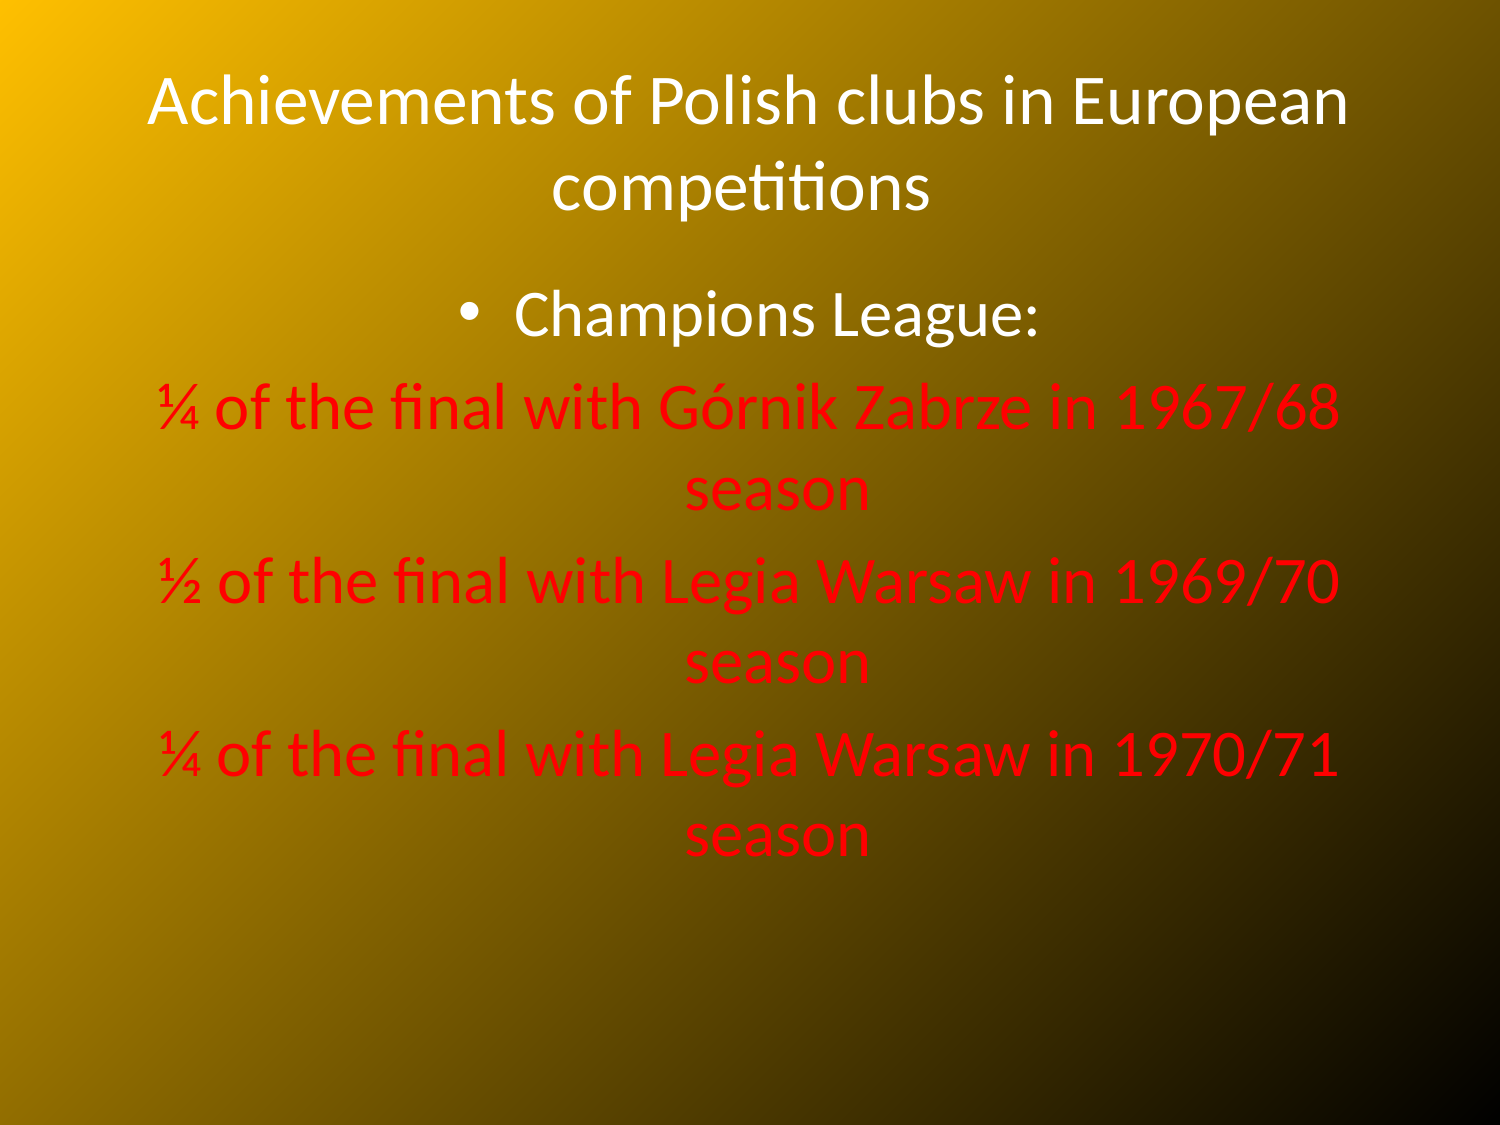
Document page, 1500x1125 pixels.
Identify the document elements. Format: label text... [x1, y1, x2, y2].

title Achievements of Polish clubs in European competitions [75, 45, 1425, 233]
list Champions League: ¼ of the final with Górnik Zabrze in 1967/68 season ½ of the final with Legia Warsaw in 1969/70 season ¼ of the final with Legia Warsaw in 1970/71 season [75, 262, 1425, 1005]
